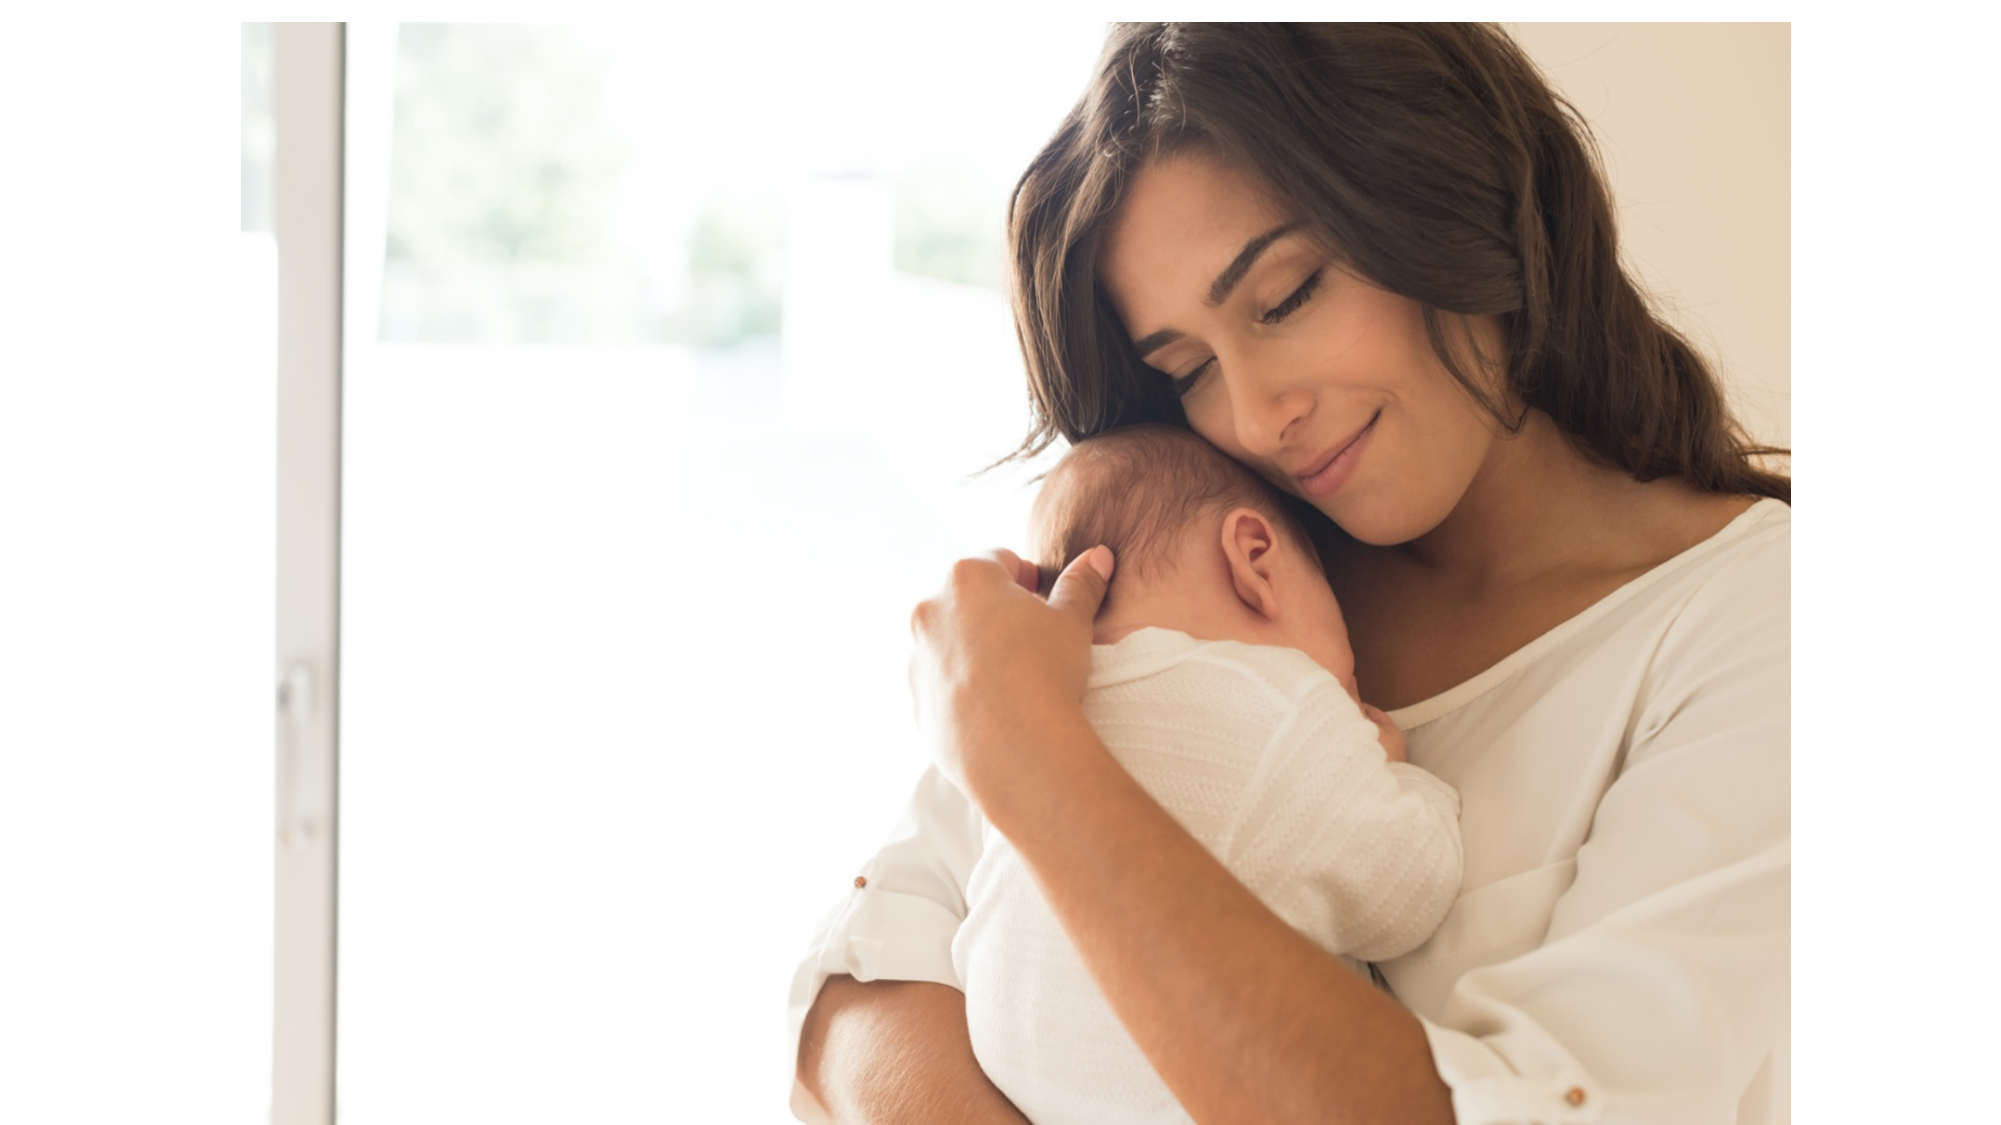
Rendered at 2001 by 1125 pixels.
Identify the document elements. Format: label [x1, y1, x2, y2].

list [241, 22, 1791, 1125]
